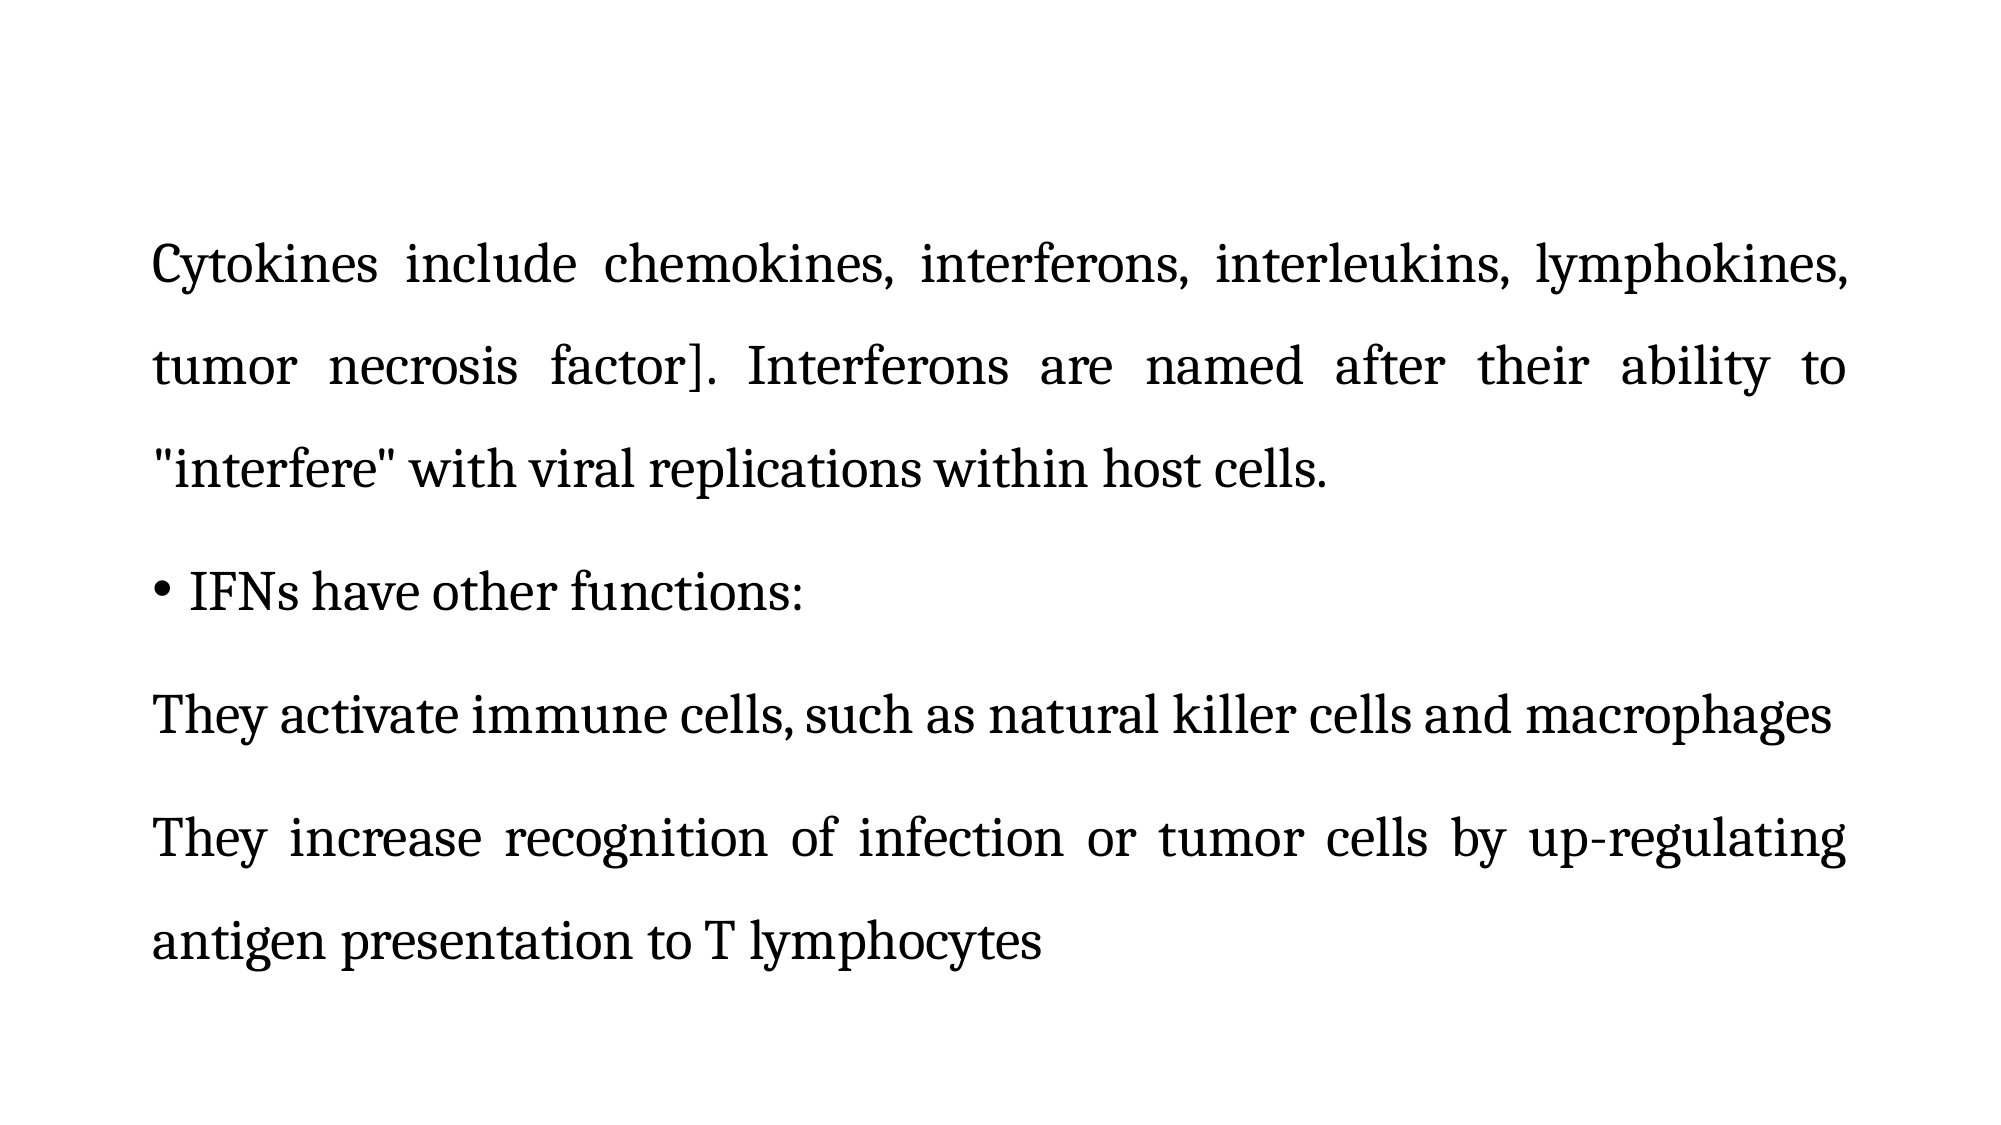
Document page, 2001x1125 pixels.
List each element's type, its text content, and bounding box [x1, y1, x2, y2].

list Cytokines include chemokines, interferons, interleukins, lymphokines, tumor necrosis factor]. Interferons are named after their ability to "interfere" with viral replications within host cells. IFNs have other functions: They activate immune cells, such as natural killer cells and macrophages They increase recognition of infection or tumor cells by up-regulating antigen presentation to T lymphocytes [137, 183, 1863, 1073]
